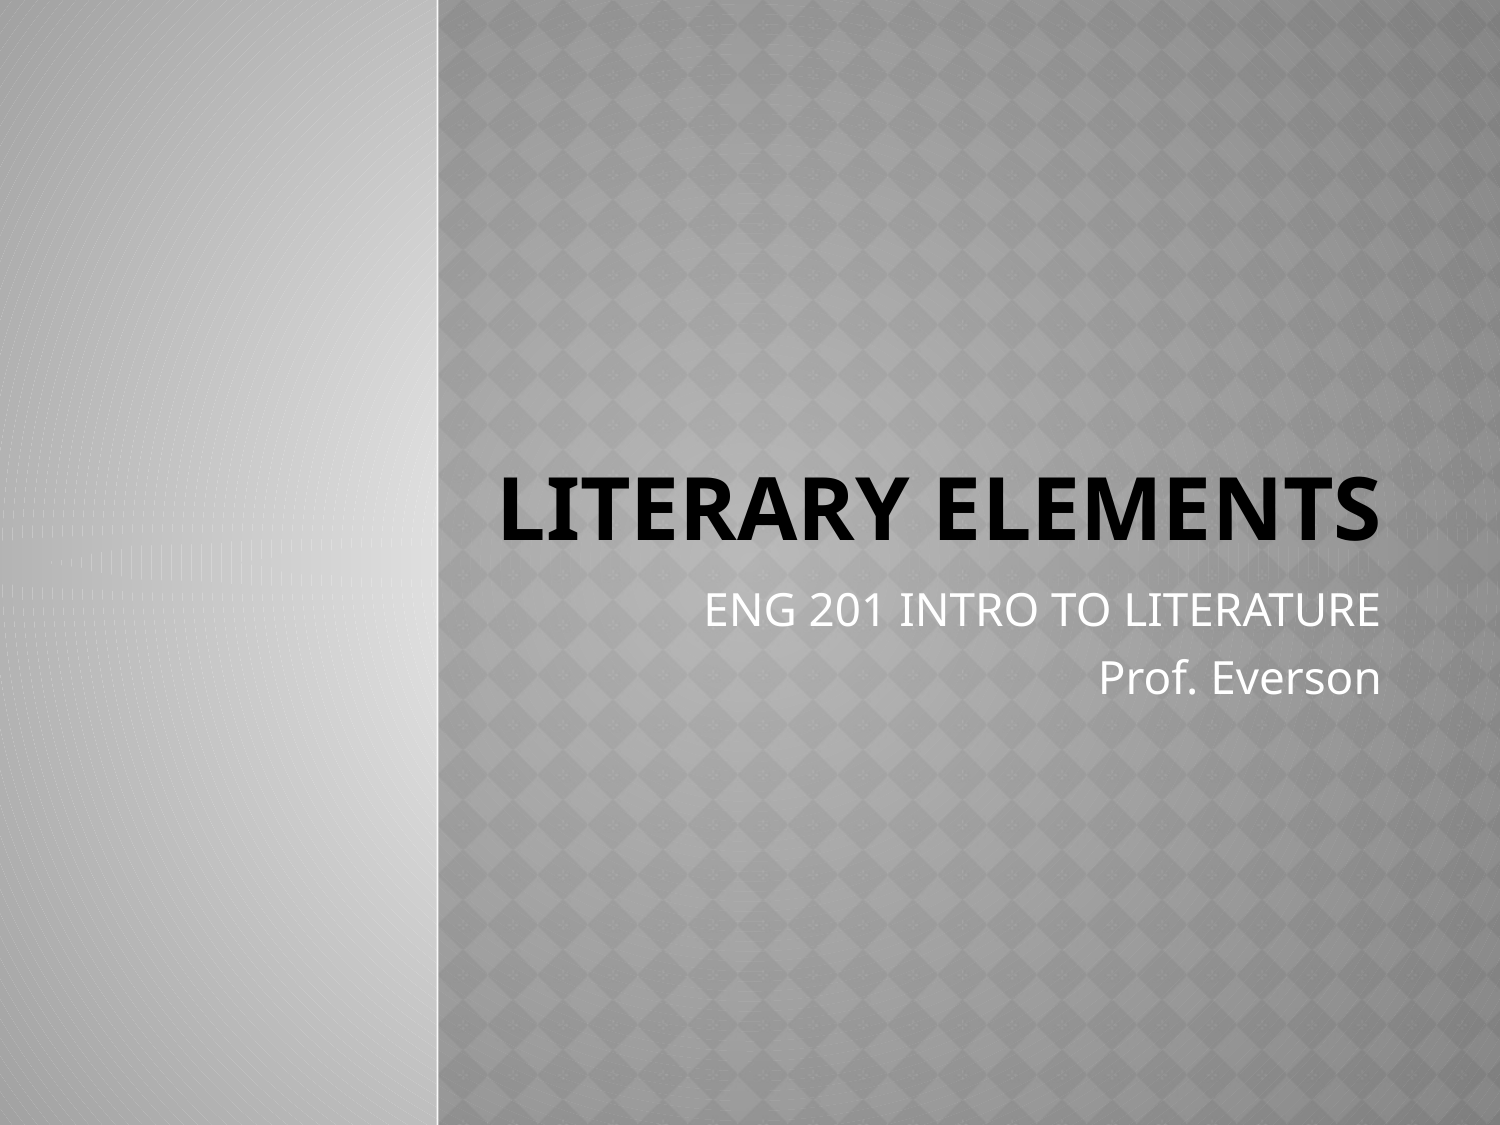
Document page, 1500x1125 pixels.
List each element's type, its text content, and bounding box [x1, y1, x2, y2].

subtitle ENG 201 INTRO TO LITERATURE Prof. Everson [550, 580, 1390, 762]
title Literary elements [450, 87, 1390, 558]
